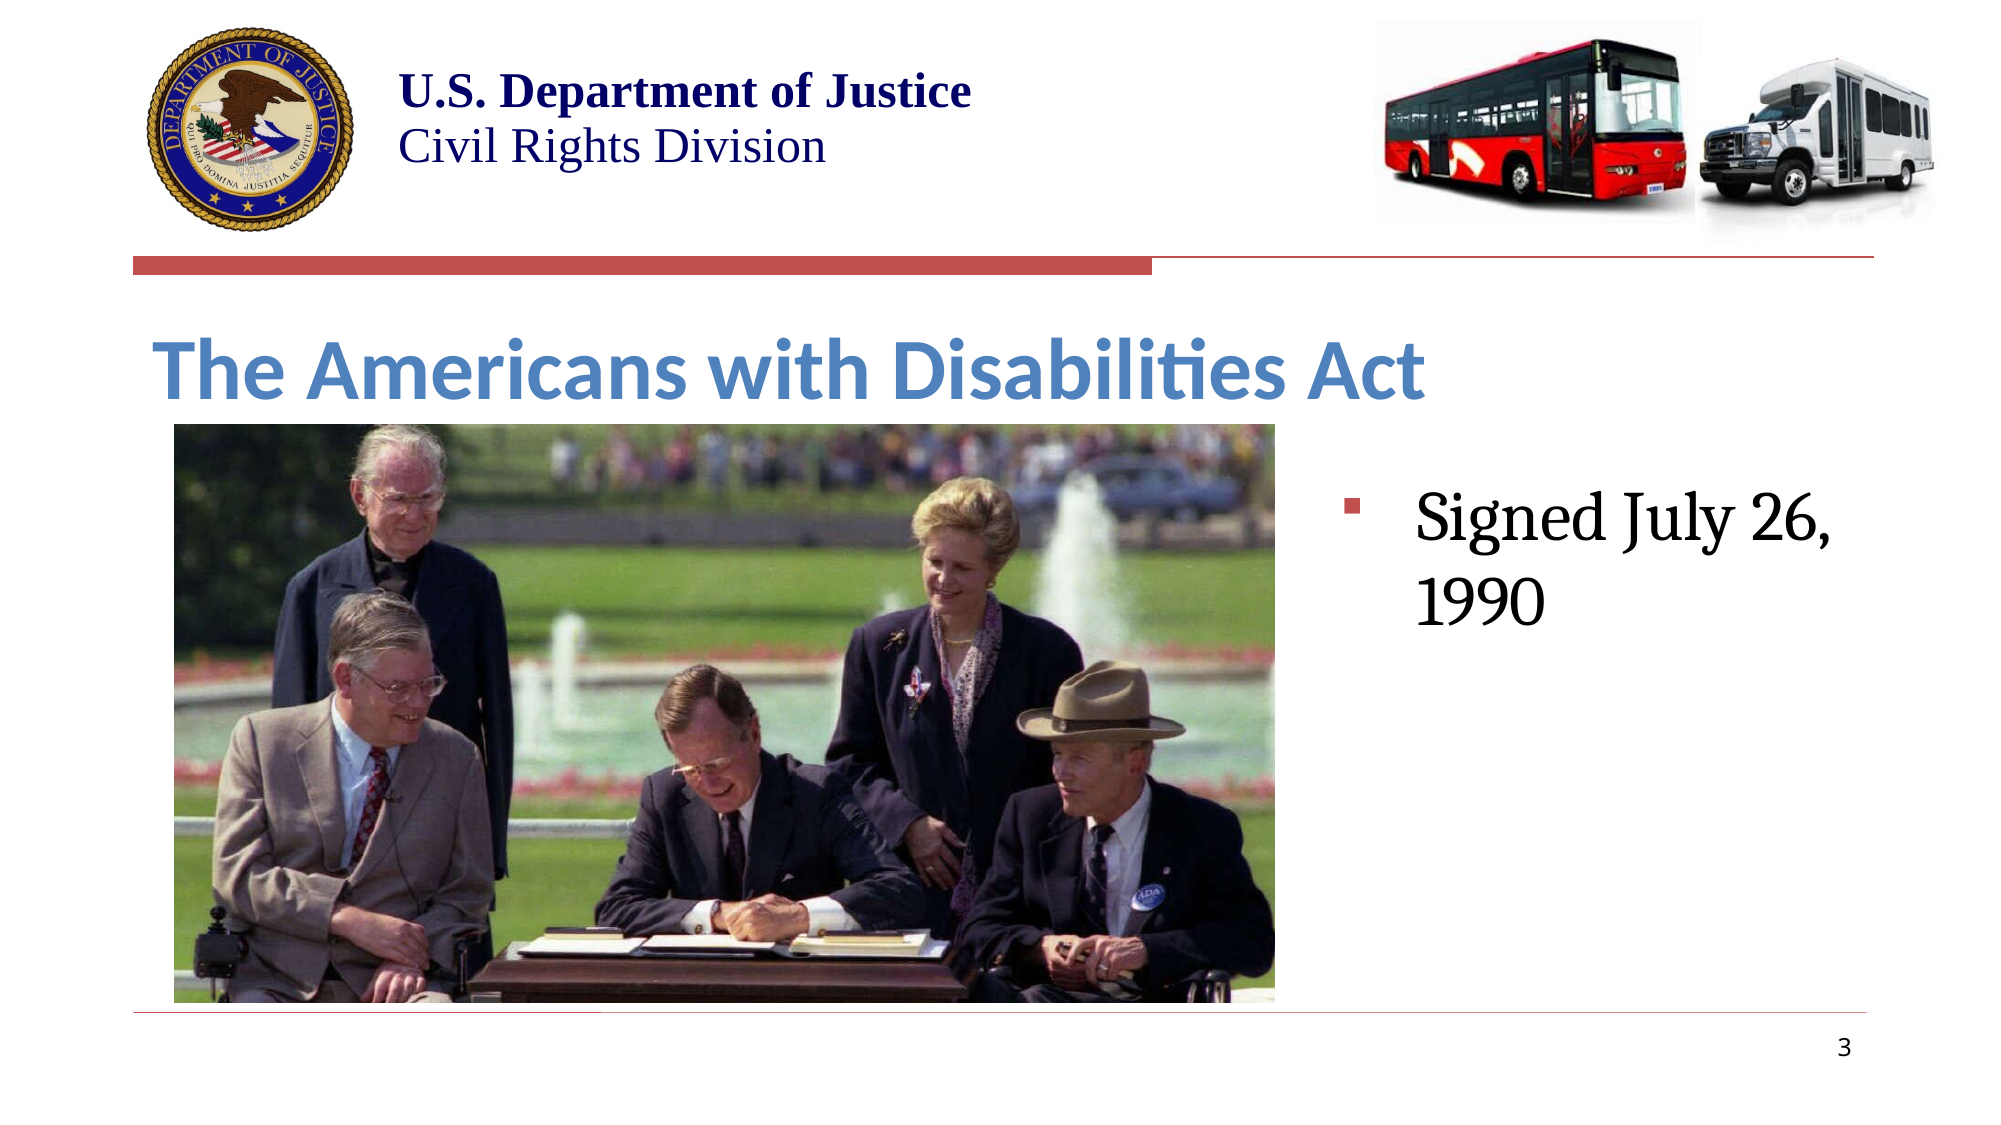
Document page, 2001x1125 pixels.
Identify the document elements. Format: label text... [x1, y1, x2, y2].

slide_number 3 [1433, 1024, 1867, 1103]
picture [137, 21, 363, 238]
picture [174, 424, 1276, 1003]
list Signed July 26, 1990 [1324, 462, 1851, 976]
title The Americans with Disabilities Act [137, 299, 1513, 426]
picture [1374, 21, 1940, 245]
